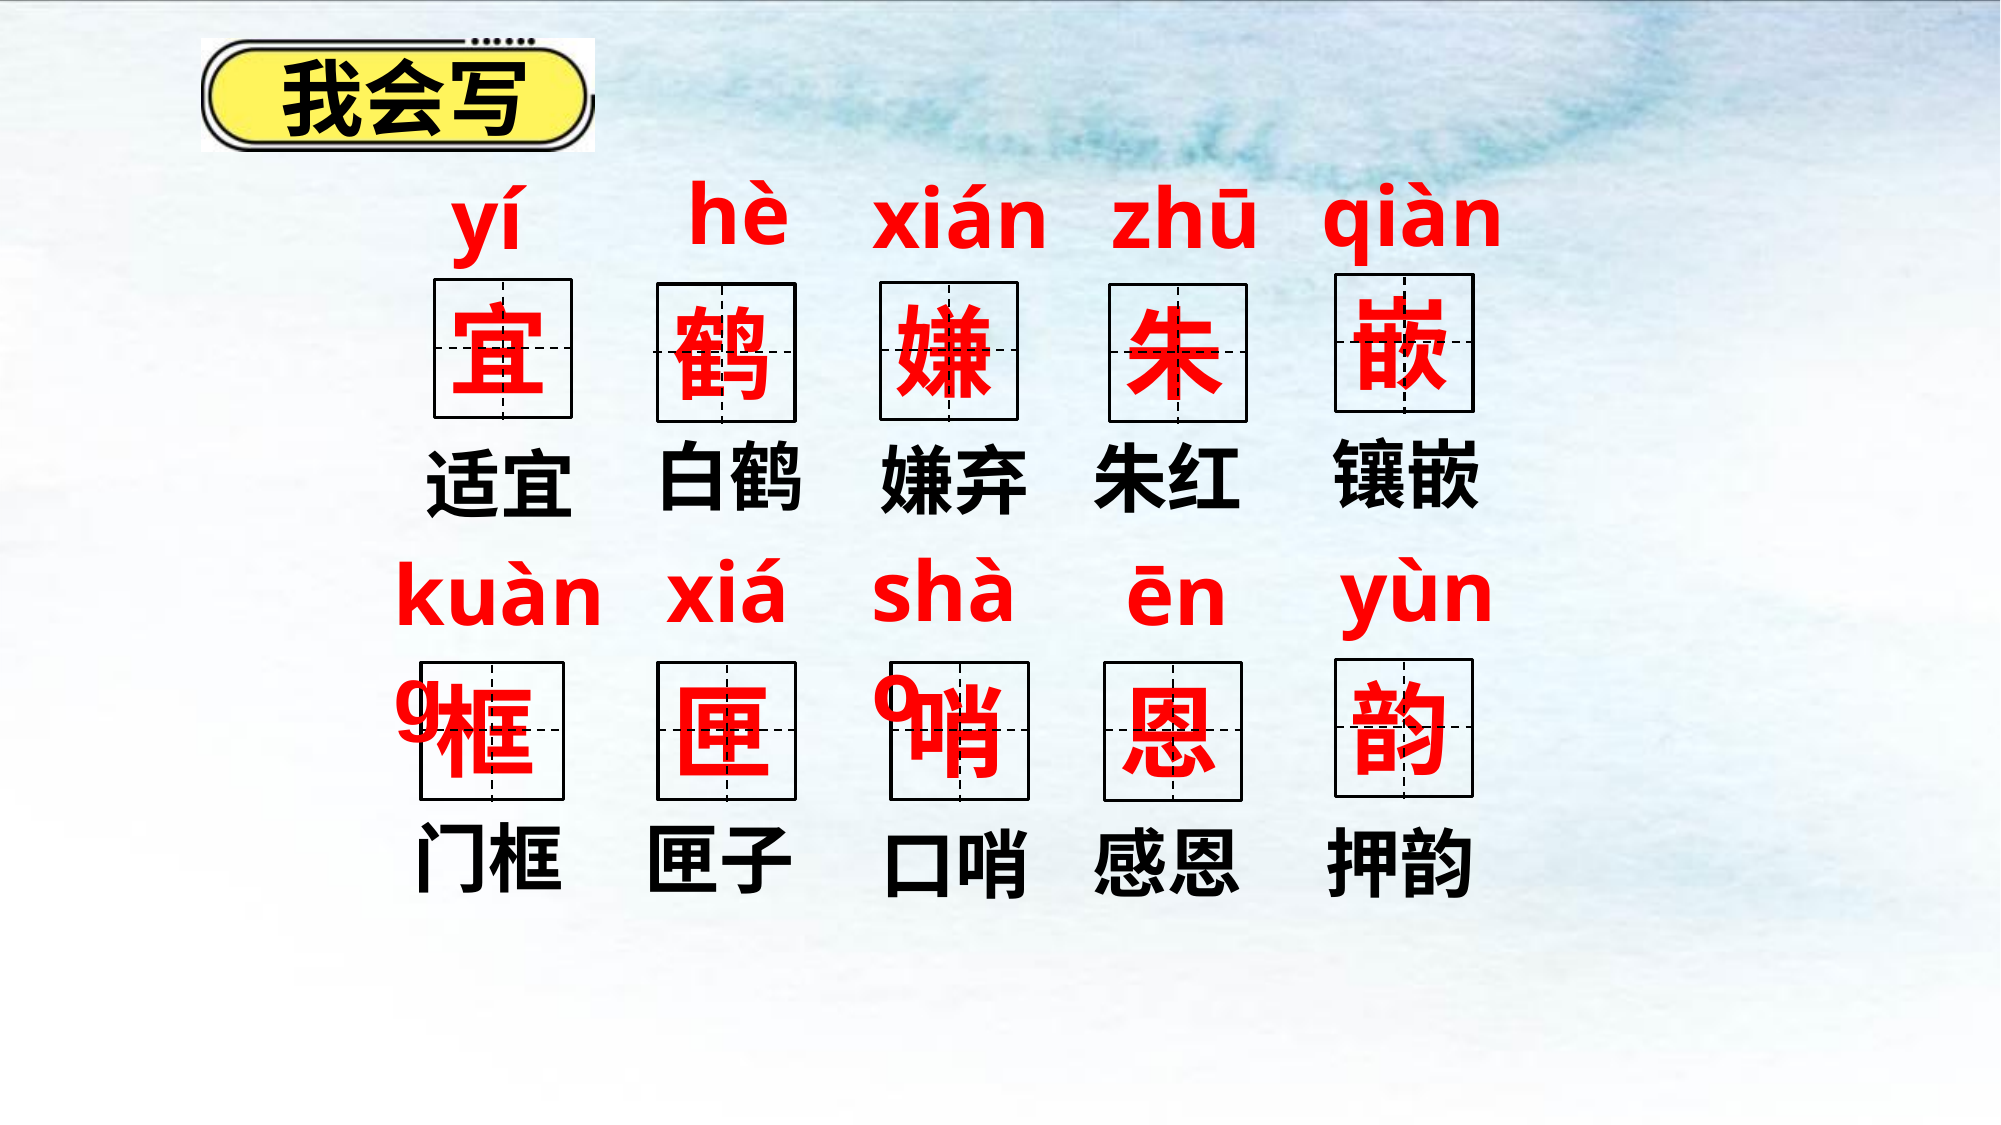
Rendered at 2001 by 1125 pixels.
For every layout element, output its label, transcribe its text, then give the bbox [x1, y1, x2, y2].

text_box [200, 38, 595, 152]
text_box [890, 662, 1029, 802]
text_box qiàn [1306, 155, 1545, 271]
text_box zhū [1096, 157, 1284, 273]
text_box xiá [651, 532, 913, 647]
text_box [434, 279, 572, 420]
text_box 门框 [399, 804, 612, 910]
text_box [1104, 662, 1242, 803]
text_box xián [857, 158, 1119, 273]
text_box ēn [1110, 534, 1298, 650]
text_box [420, 662, 564, 803]
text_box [657, 662, 796, 803]
text_box 感恩 [1078, 809, 1291, 914]
text_box shào [856, 530, 1069, 746]
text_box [1109, 284, 1247, 425]
text_box hè [671, 153, 873, 269]
picture [0, 0, 2001, 1125]
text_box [1335, 274, 1473, 414]
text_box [1335, 659, 1473, 799]
text_box kuàng [379, 534, 655, 750]
text_box 押韵 [1311, 809, 1524, 914]
text_box 匣子 [629, 804, 824, 910]
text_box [880, 282, 1018, 422]
text_box yí [436, 158, 595, 274]
text_box 口哨 [866, 810, 1079, 916]
text_box 镶嵌 [1316, 420, 1530, 526]
text_box 嫌弃 [865, 425, 1078, 531]
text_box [653, 284, 796, 424]
text_box 适宜 [410, 430, 600, 534]
text_box 朱红 [1077, 424, 1291, 530]
text_box yùn [1325, 530, 1526, 646]
text_box 白鹤 [640, 422, 830, 528]
